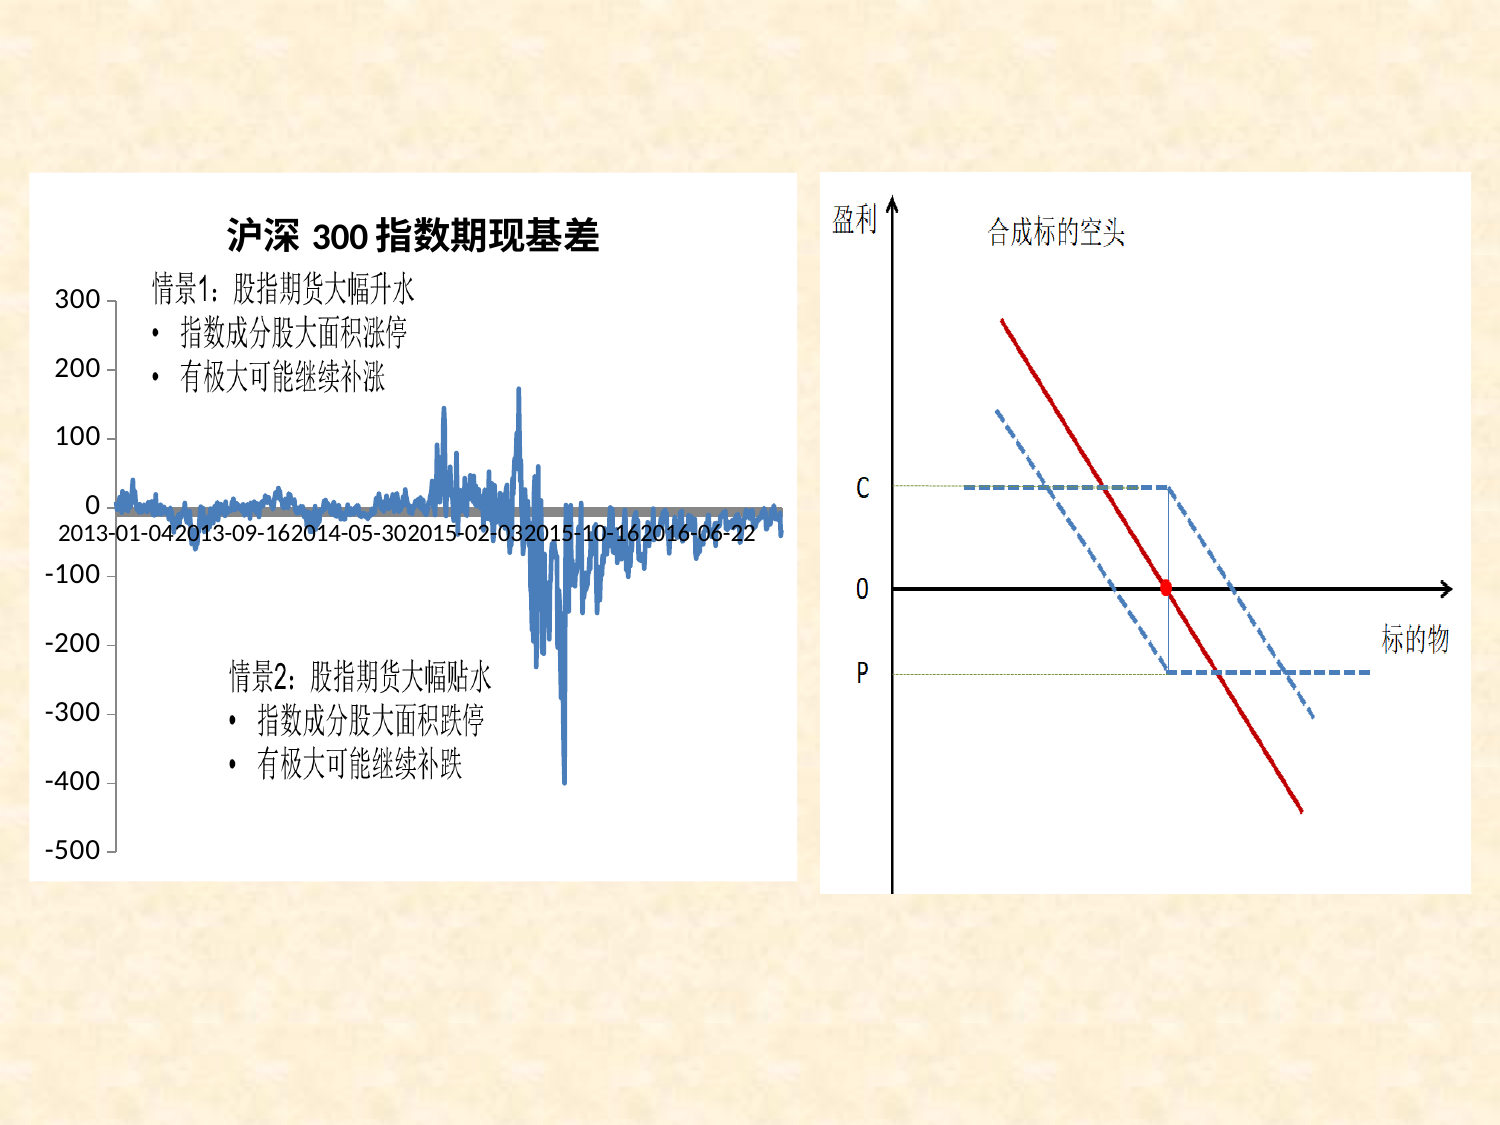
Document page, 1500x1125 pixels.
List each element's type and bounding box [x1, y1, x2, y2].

chart [29, 172, 798, 882]
picture [0, 0, 1500, 1125]
